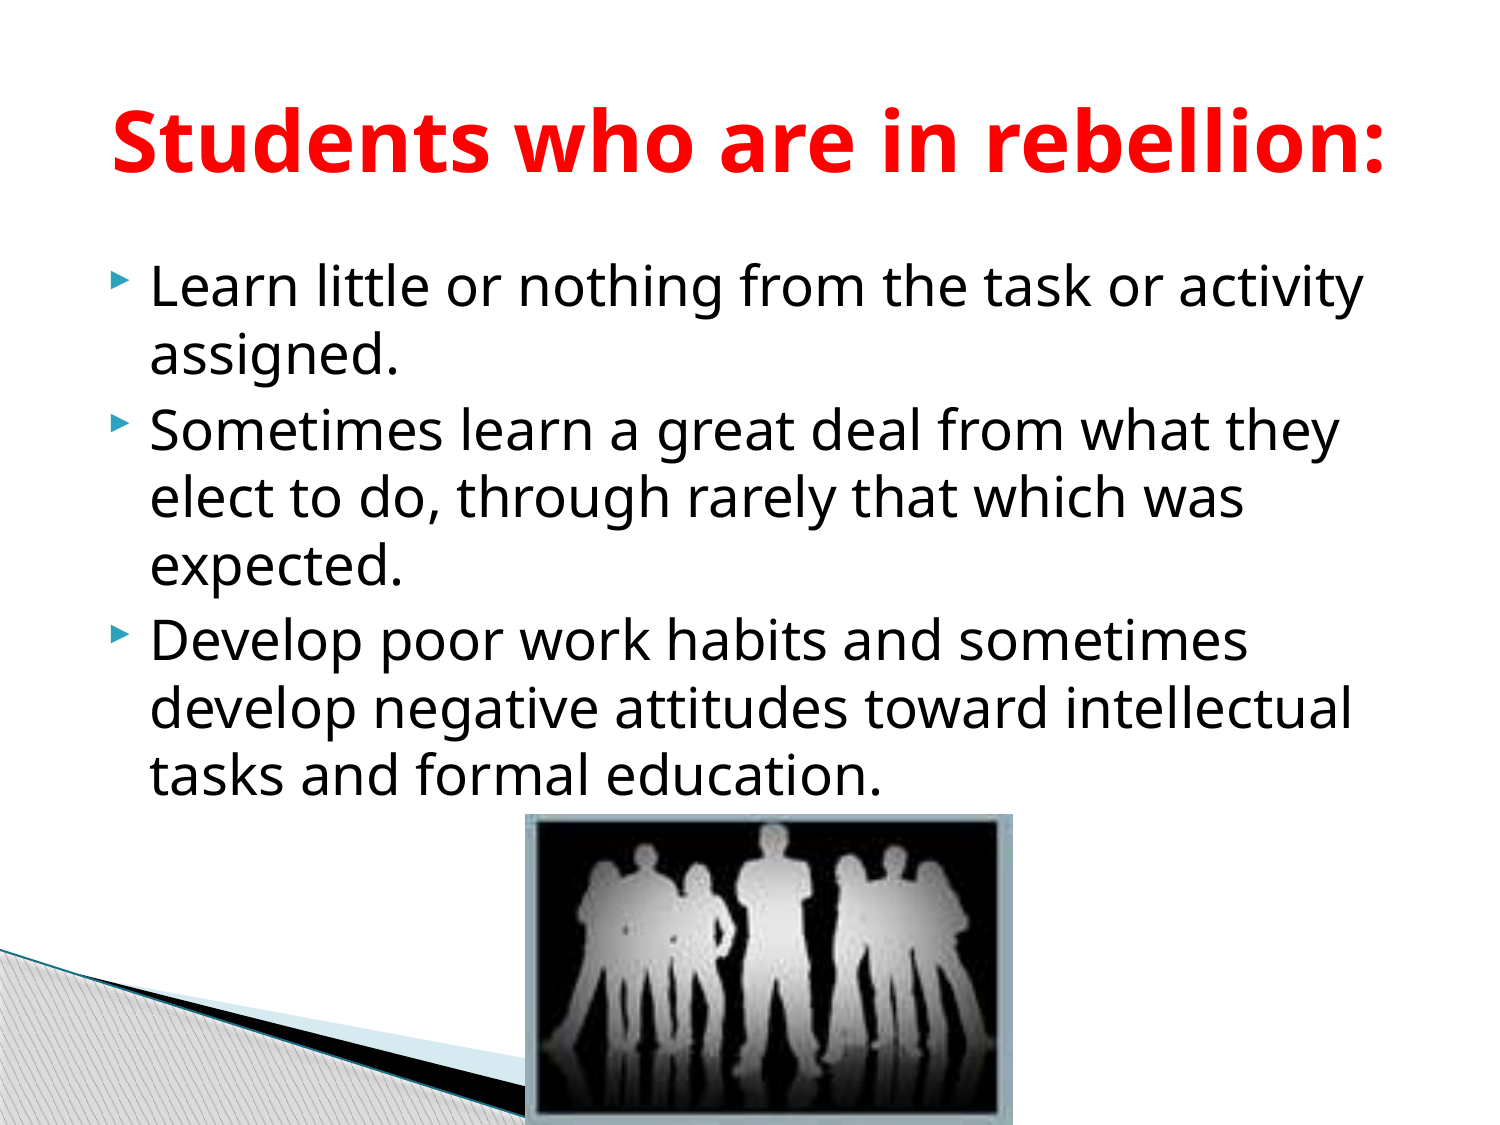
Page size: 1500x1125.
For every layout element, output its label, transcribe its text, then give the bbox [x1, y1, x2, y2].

list Learn little or nothing from the task or activity assigned. Sometimes learn a great deal from what they elect to do, through rarely that which was expected. Develop poor work habits and sometimes develop negative attitudes toward intellectual tasks and formal education. [75, 243, 1425, 986]
picture [524, 813, 1013, 1125]
title Students who are in rebellion: [75, 45, 1425, 233]
